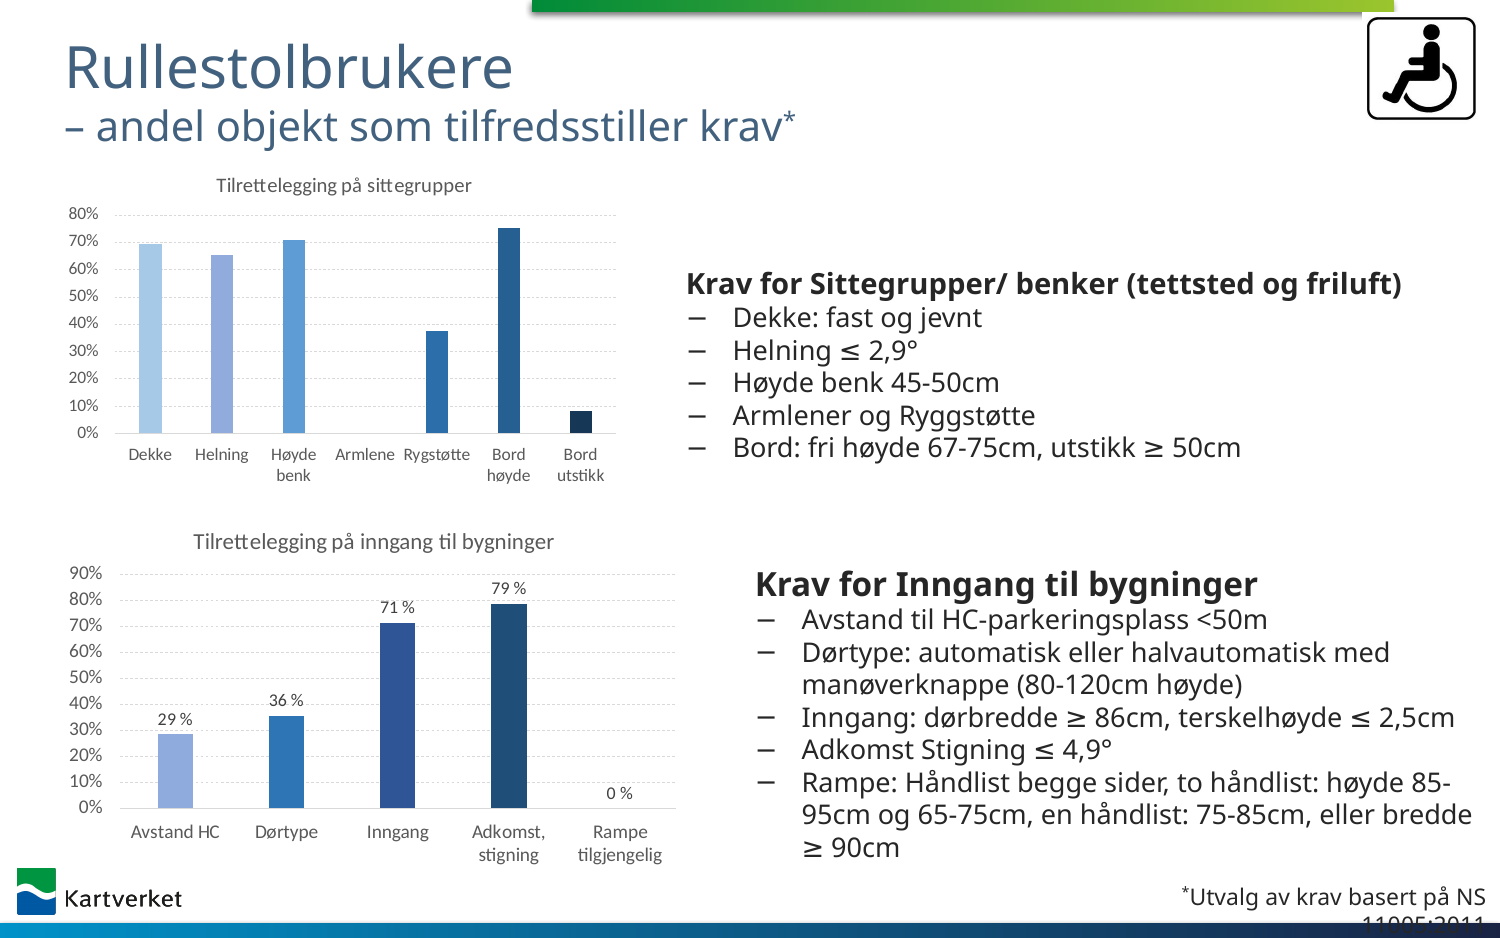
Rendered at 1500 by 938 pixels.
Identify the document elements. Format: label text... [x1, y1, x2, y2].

picture [1362, 12, 1481, 126]
text_box *Utvalg av krav basert på NS 11005:2011 [1068, 873, 1500, 938]
text_box Krav for Sittegrupper/ benker (tettsted og friluft) Dekke: fast og jevnt Helning ≤ 2,9° Høyde benk 45-50cm Armlener og Ryggstøtte Bord: fri høyde 67-75cm, utstikk ≥ 50cm [670, 258, 1418, 471]
text_box Rullestolbrukere – andel objekt som tilfredsstiller krav* [49, 25, 1431, 158]
picture [62, 520, 687, 874]
picture [62, 166, 626, 492]
text_box Krav for Inngang til bygninger Avstand til HC-parkeringsplass <50m Dørtype: automatisk eller halvautomatisk med manøverknappe (80-120cm høyde) Inngang: dørbredde ≥ 86cm, terskelhøyde ≤ 2,5cm Adkomst Stigning ≤ 4,9° Rampe: Håndlist begge sider, to håndlist: høyde 85-95cm og 65-75cm, en håndlist: 75-85cm, eller bredde ≥ 90cm [740, 555, 1491, 870]
